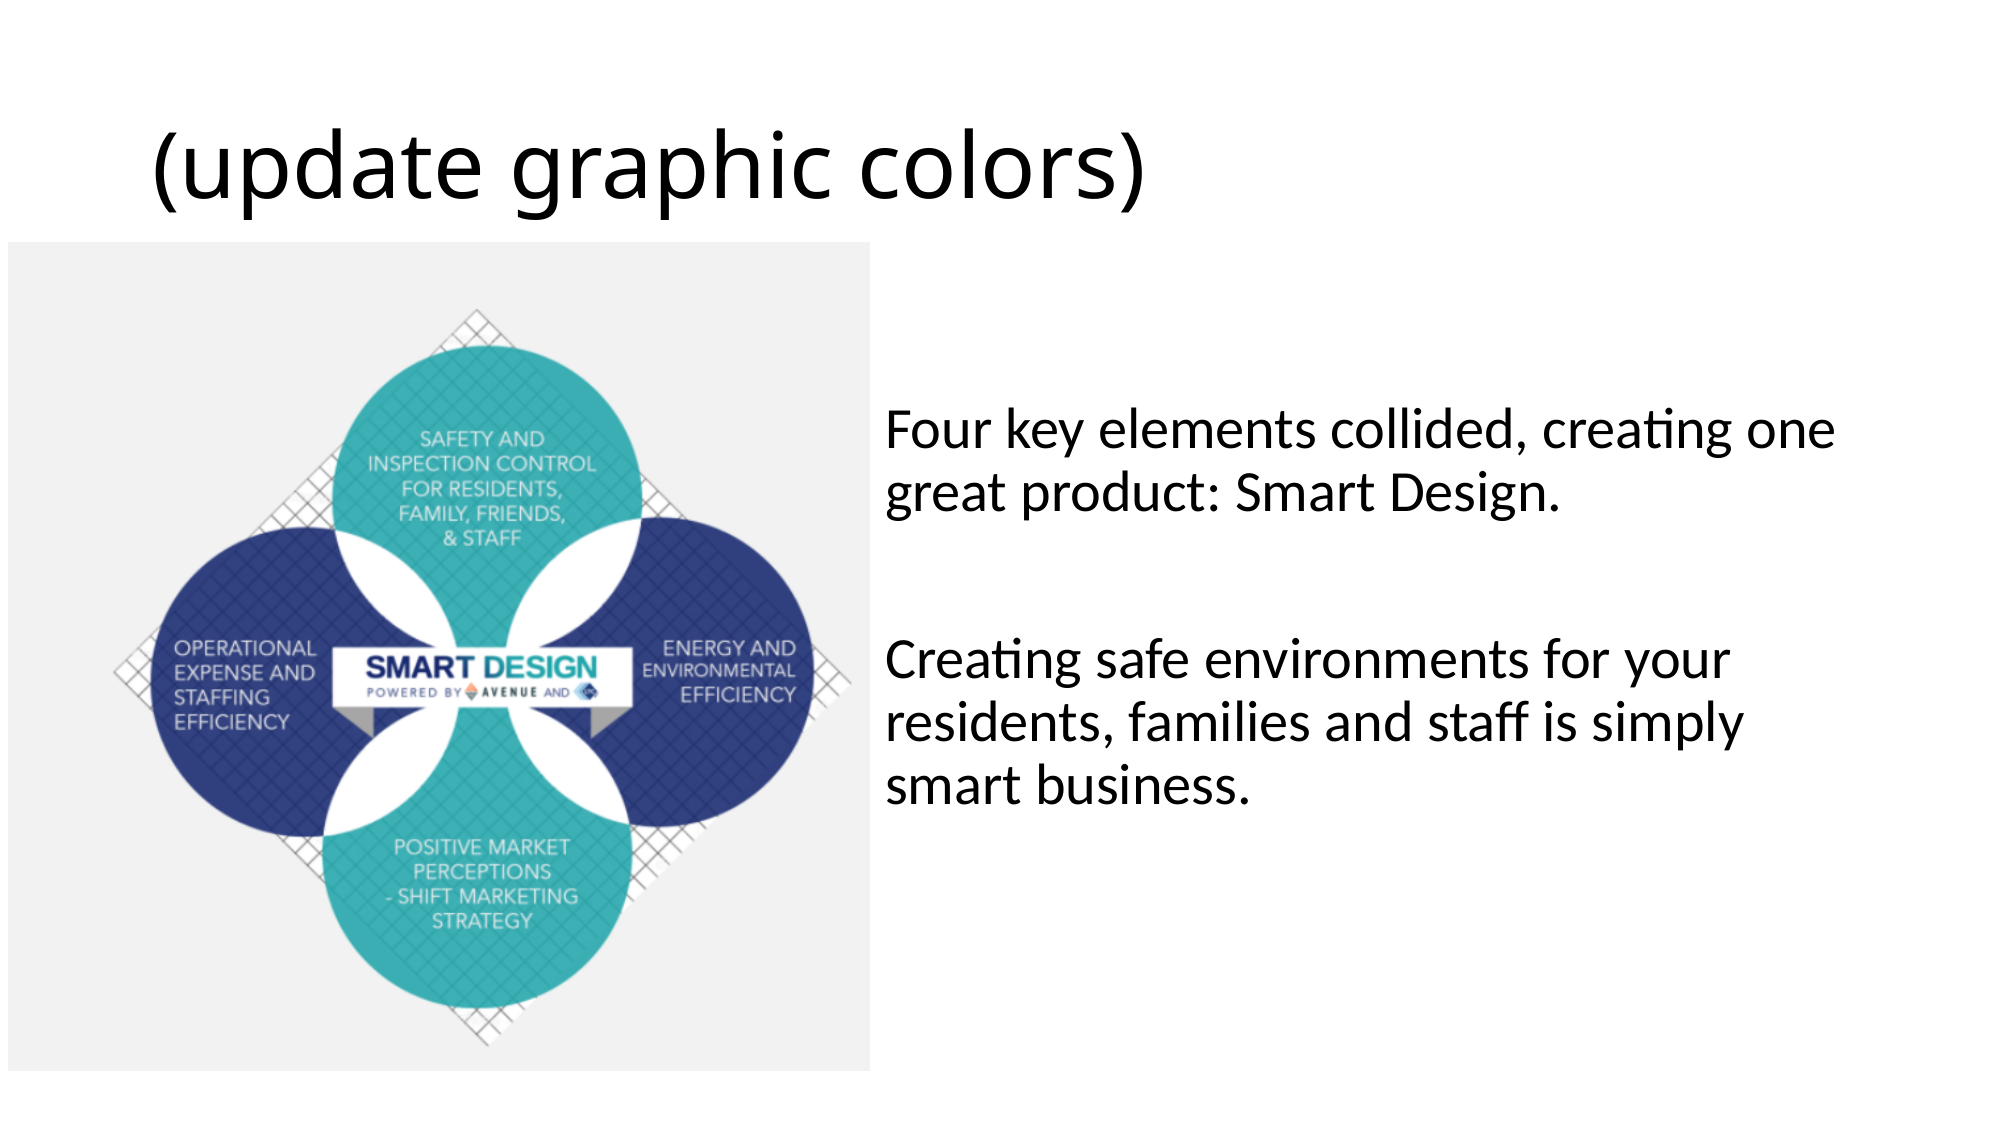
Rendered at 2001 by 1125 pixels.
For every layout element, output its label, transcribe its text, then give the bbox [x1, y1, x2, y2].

picture [8, 241, 870, 1071]
list Four key elements collided, creating one great product: Smart Design. Creating safe environments for your residents, families and staff is simply smart business. [870, 299, 1863, 1014]
title (update graphic colors) [137, 59, 1863, 278]
